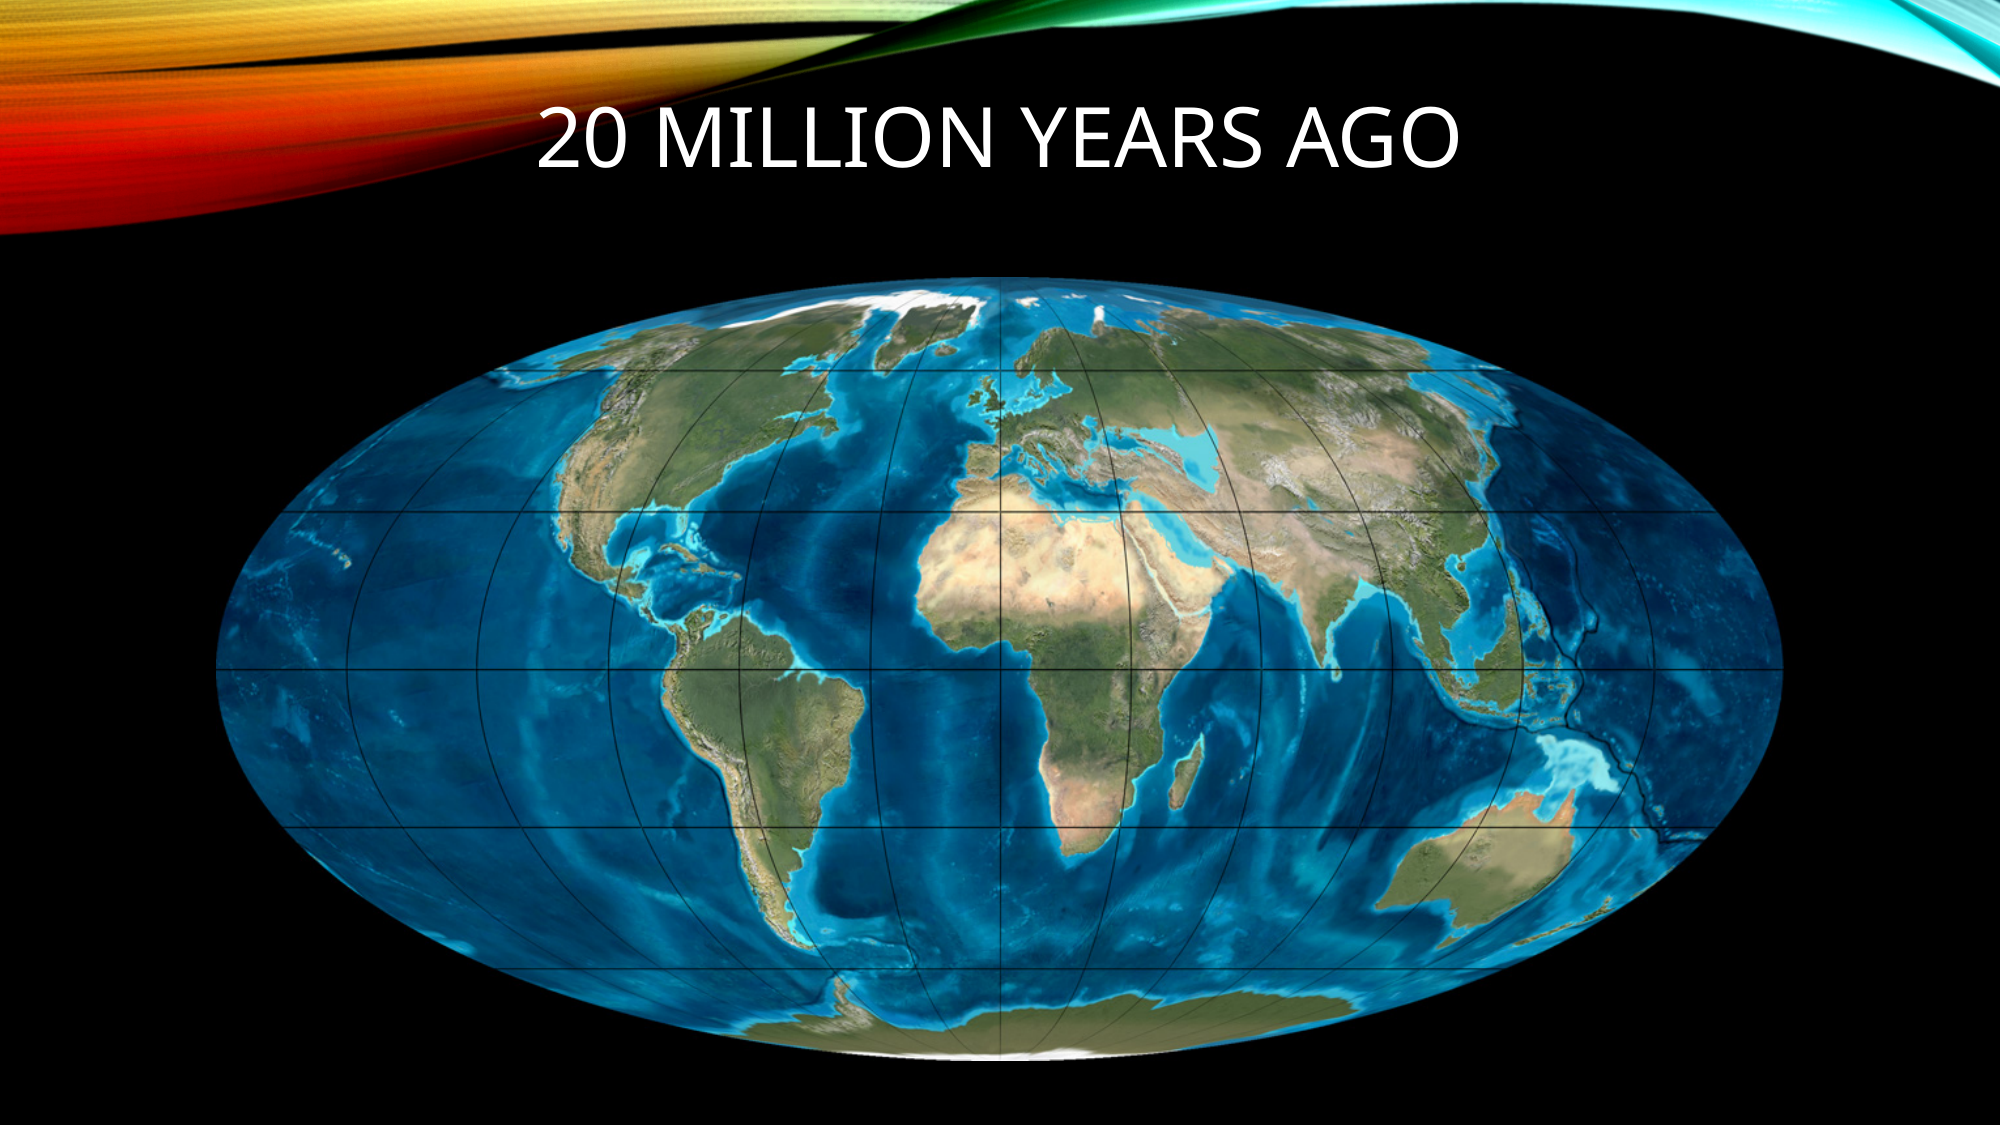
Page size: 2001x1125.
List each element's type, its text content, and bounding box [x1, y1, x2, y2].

title 20 Million Years Ago [293, 34, 1707, 247]
picture [0, 0, 2000, 237]
picture [216, 277, 1784, 1061]
